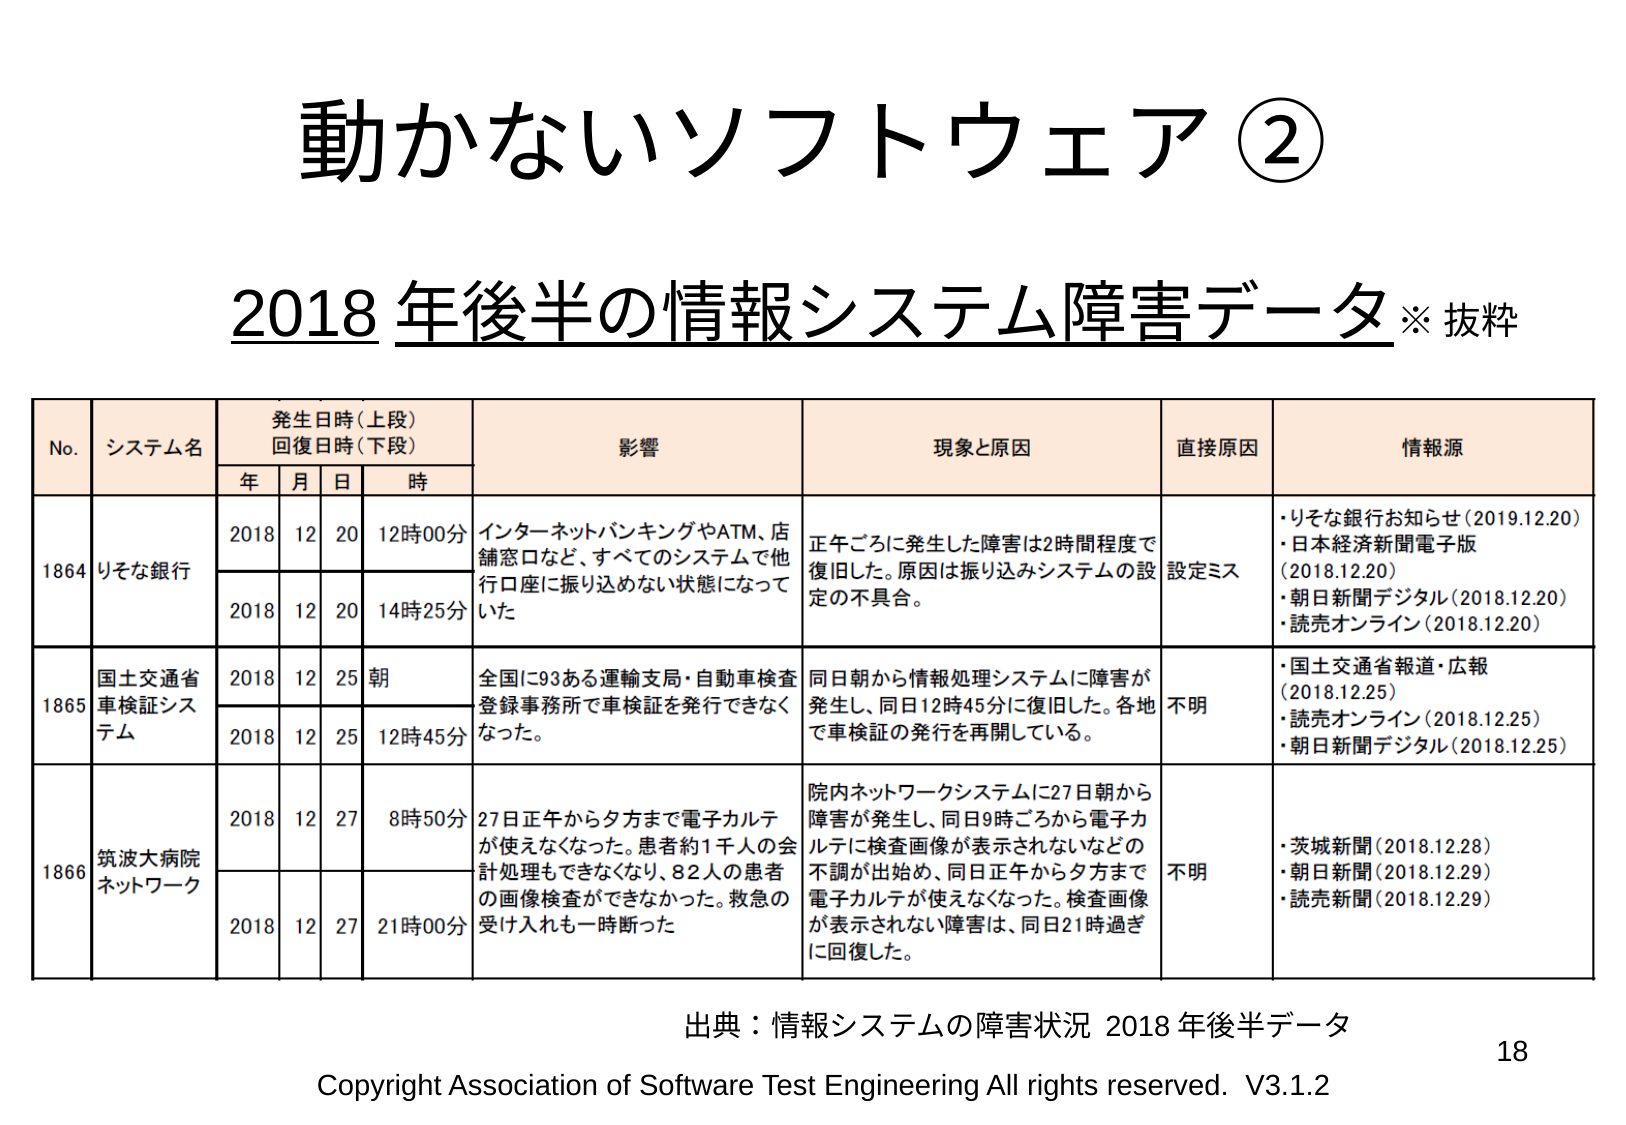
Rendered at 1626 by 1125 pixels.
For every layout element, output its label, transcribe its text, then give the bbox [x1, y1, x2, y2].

slide_number 18 [1164, 1024, 1544, 1103]
text_box ※抜粋 [1382, 289, 1534, 349]
list 2018年後半の情報システム障害データ [80, 262, 1544, 371]
text_box 出典：情報システムの障害状況 2018年後半データ [102, 1018, 1368, 1050]
picture [12, 371, 1608, 1007]
title 動かないソフトウェア ② [80, 44, 1544, 233]
footer Copyright Association of Software Test Engineering All rights reserved. V3.1.2 [233, 1058, 1416, 1103]
